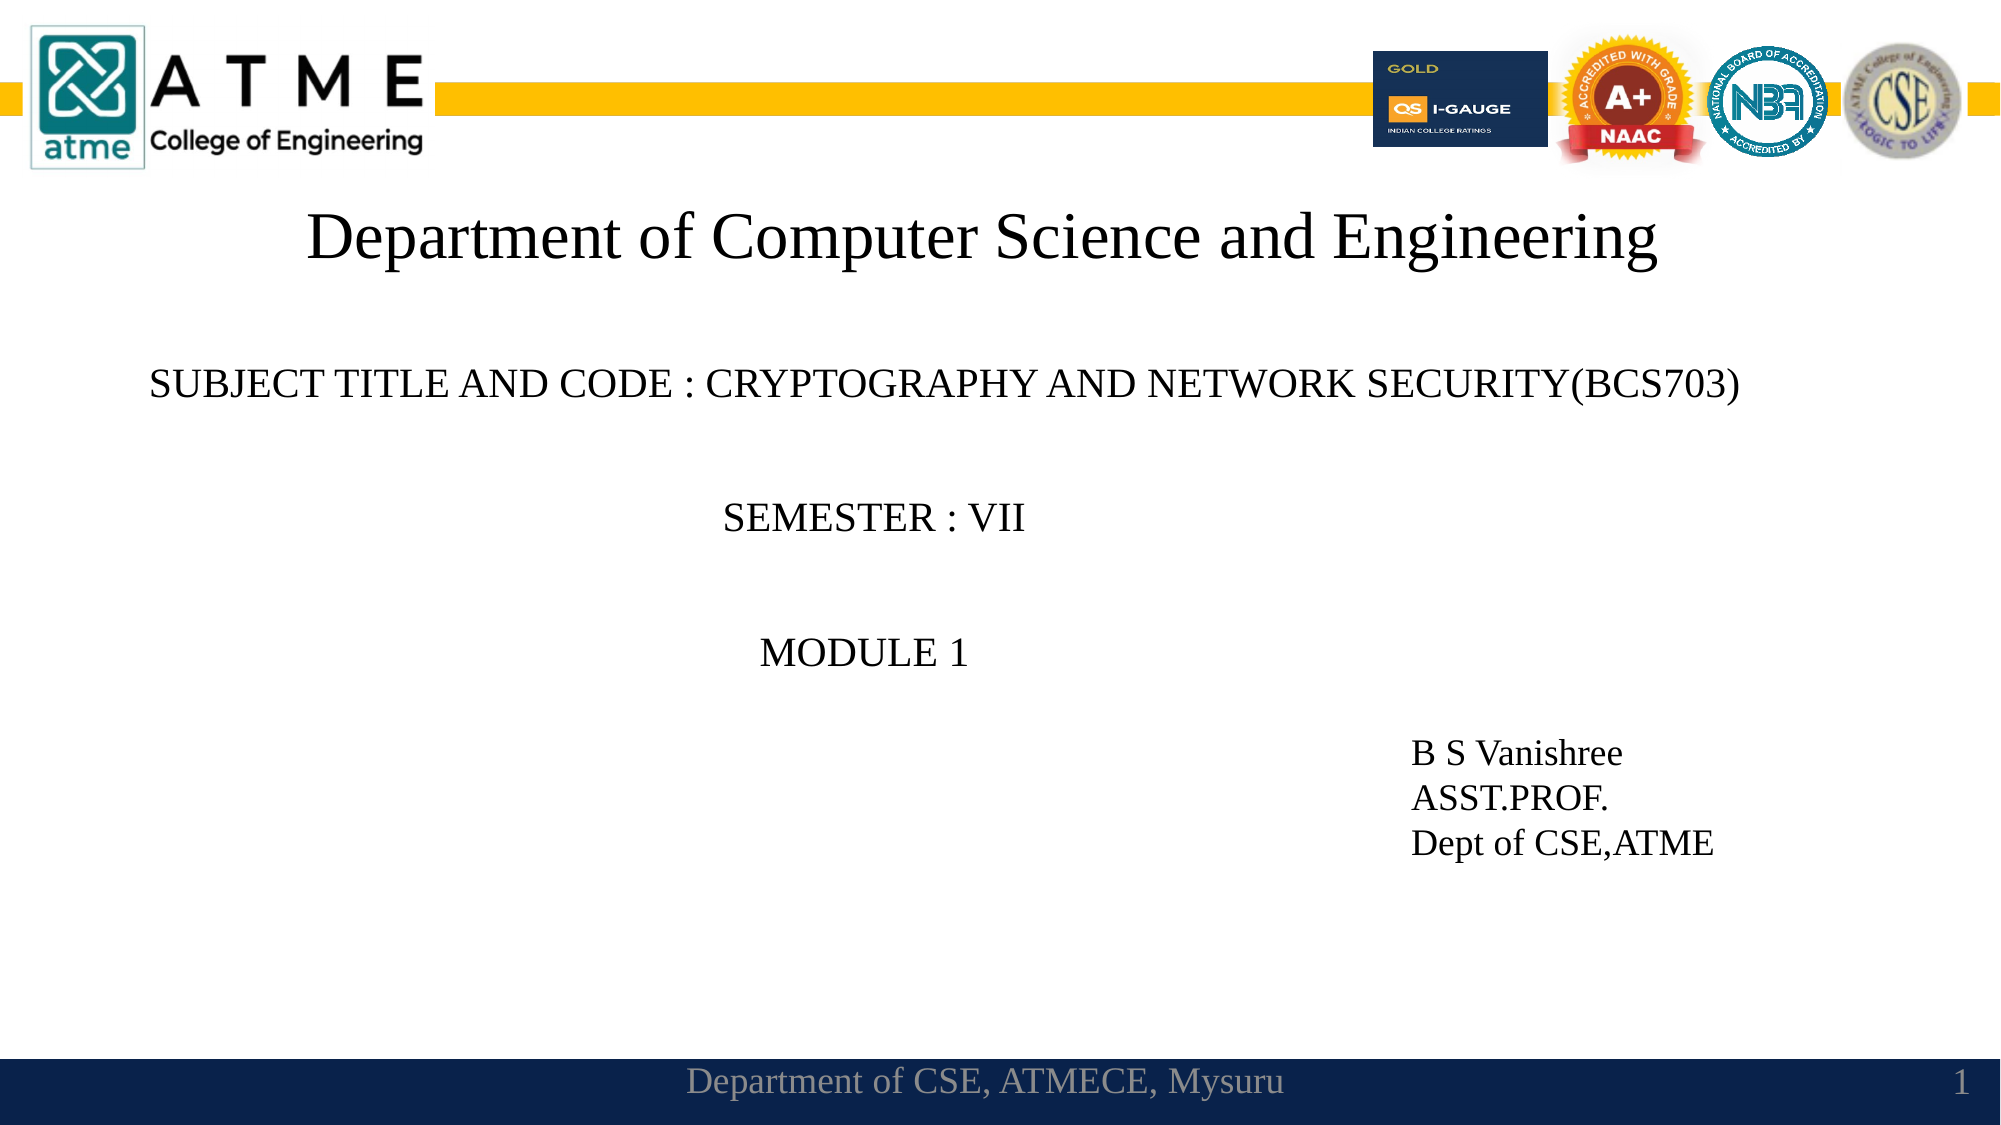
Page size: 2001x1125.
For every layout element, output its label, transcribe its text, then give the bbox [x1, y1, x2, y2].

picture [1840, 26, 1968, 176]
picture [1373, 20, 1828, 180]
text_box SEMESTER : VII [707, 482, 1708, 548]
text_box Department of Computer Science and Engineering [292, 184, 1708, 279]
picture [0, 1059, 2001, 1125]
text_box B S Vanishree ASST.PROF. Dept of CSE,ATME [1396, 720, 1964, 871]
footer Department of CSE, ATMECE, Mysuru [501, 1056, 1470, 1102]
picture [22, 15, 435, 178]
text_box MODULE 1 [744, 617, 1745, 682]
slide_number 1 [1511, 1057, 1972, 1103]
text_box SUBJECT TITLE AND CODE : CRYPTOGRAPHY AND NETWORK SECURITY(BCS703) [134, 348, 1766, 414]
